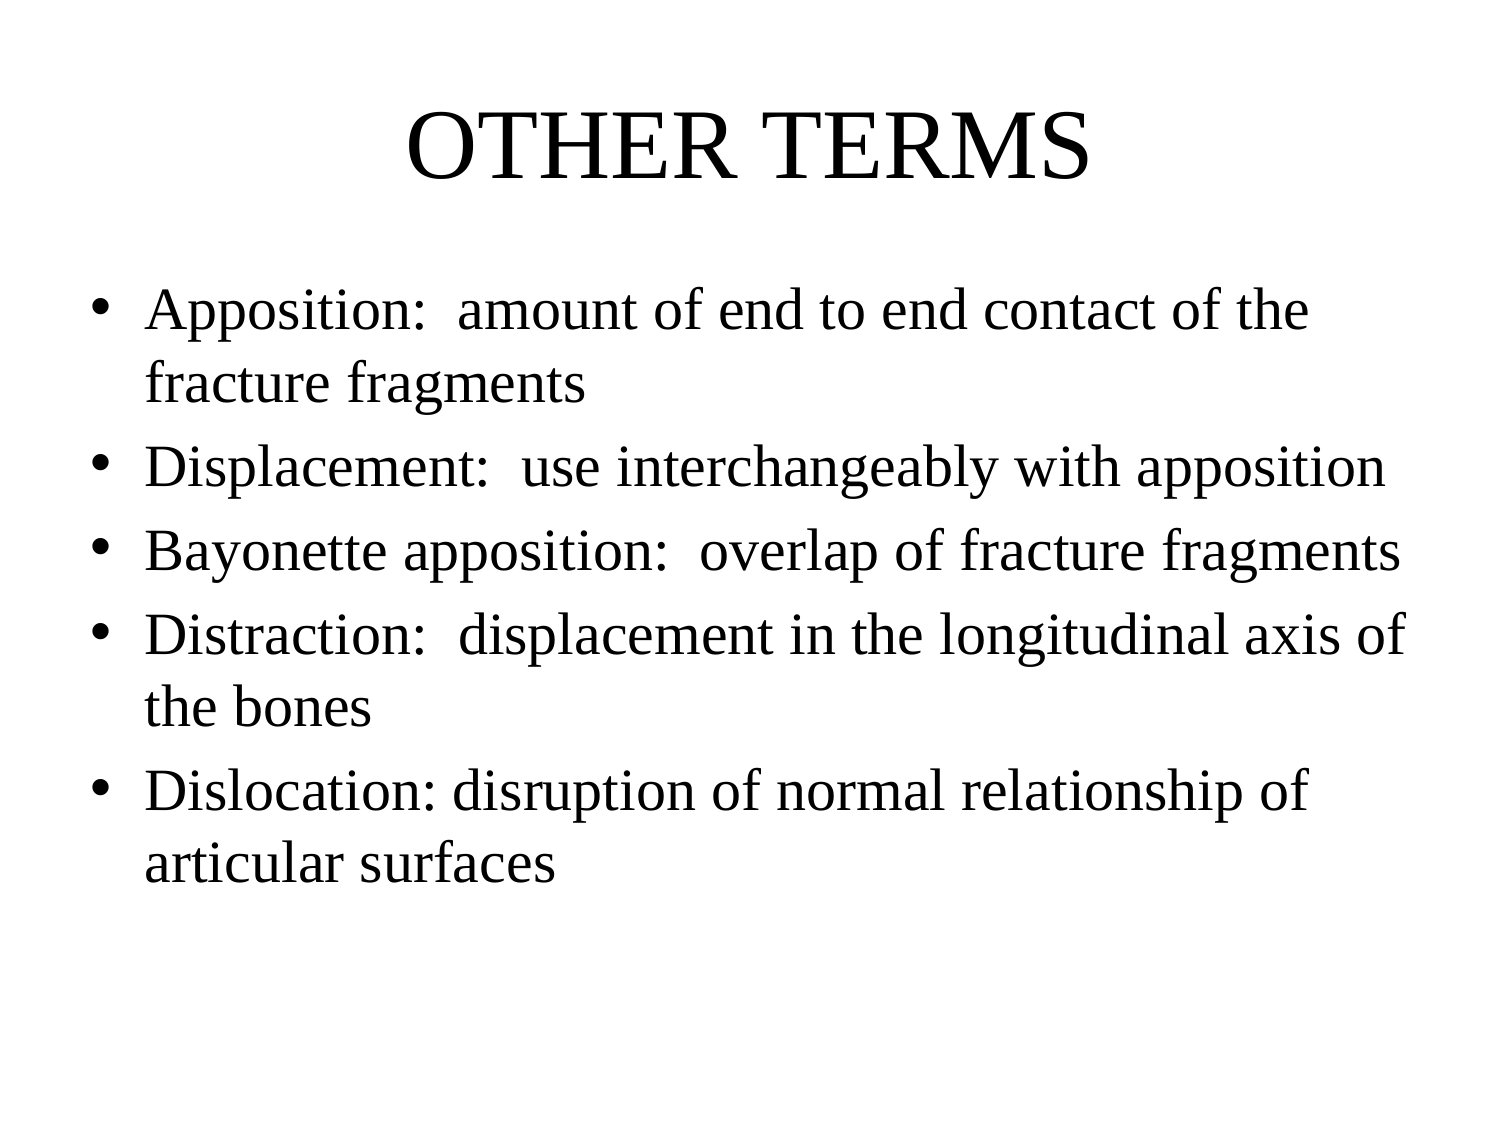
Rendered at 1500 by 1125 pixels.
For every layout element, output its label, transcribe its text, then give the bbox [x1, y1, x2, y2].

title OTHER TERMS [75, 45, 1425, 233]
list Apposition: amount of end to end contact of the fracture fragments Displacement: use interchangeably with apposition Bayonette apposition: overlap of fracture fragments Distraction: displacement in the longitudinal axis of the bones Dislocation: disruption of normal relationship of articular surfaces [75, 262, 1425, 1005]
